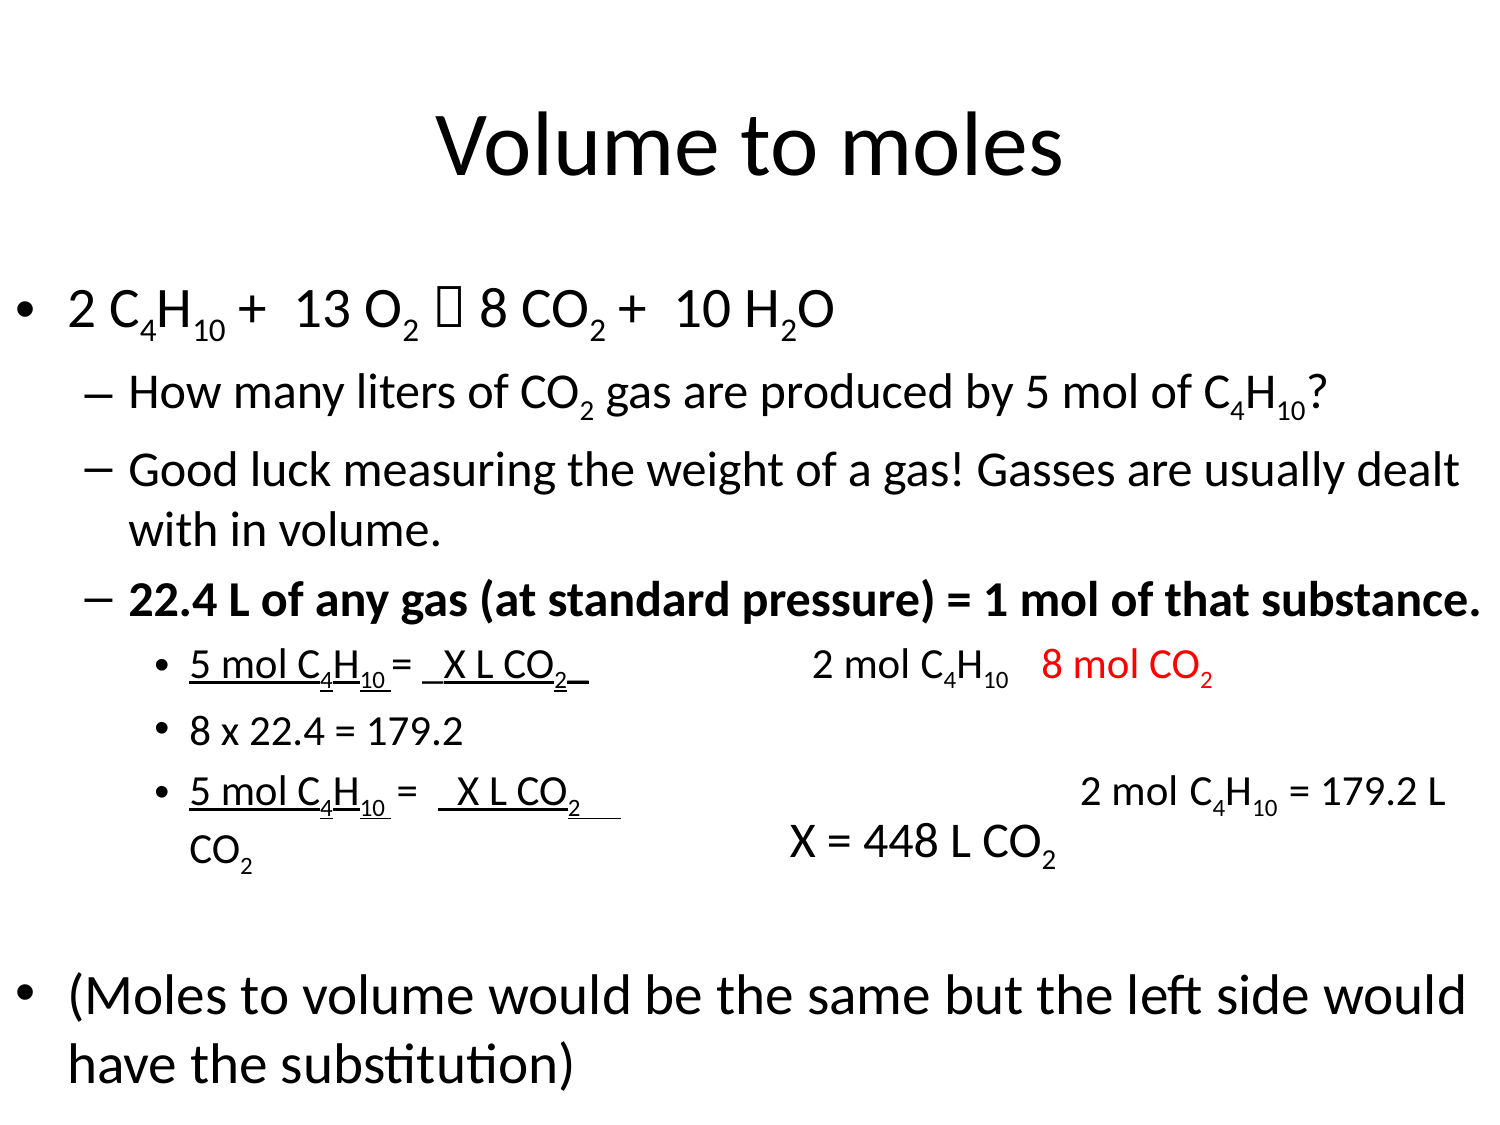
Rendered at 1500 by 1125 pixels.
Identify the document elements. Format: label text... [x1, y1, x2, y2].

list 2 C4H10 + 13 O2  8 CO2 + 10 H2O How many liters of CO2 gas are produced by 5 mol of C4H10? Good luck measuring the weight of a gas! Gasses are usually dealt with in volume. 22.4 L of any gas (at standard pressure) = 1 mol of that substance. 5 mol C4H10 = _X L CO2_ 2 mol C4H10 8 mol CO2 8 x 22.4 = 179.2 5 mol C4H10 = X L CO2 2 mol C4H10 = 179.2 L CO2 (Moles to volume would be the same but the left side would have the substitution) [0, 262, 1500, 1125]
title Volume to moles [75, 45, 1425, 233]
text_box X = 448 L CO2 [774, 799, 1350, 883]
